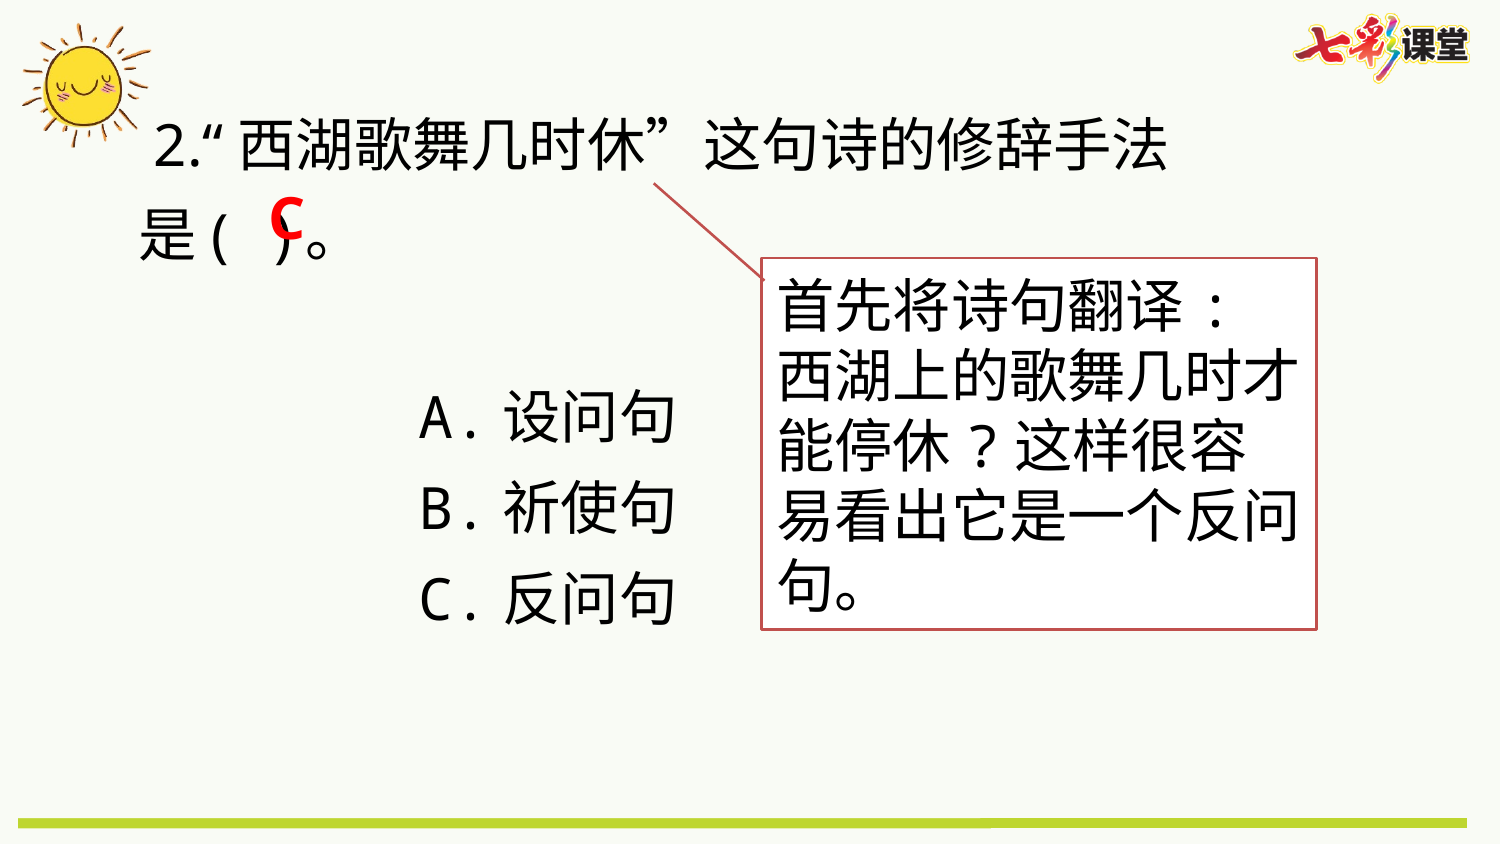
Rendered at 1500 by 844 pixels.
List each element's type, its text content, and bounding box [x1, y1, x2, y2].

picture [1291, 9, 1472, 87]
text_box 首先将诗句翻译:西湖上的歌舞几时才能停休?这样很容易看出它是一个反问句。 [652, 182, 1318, 631]
text_box C [253, 173, 350, 259]
picture [18, 771, 1467, 844]
text_box 2.“西湖歌舞几时休”这句诗的修辞手法 是( )。 A.设问句 B.祈使句 C.反问句 [123, 79, 1289, 640]
picture [0, 0, 173, 172]
